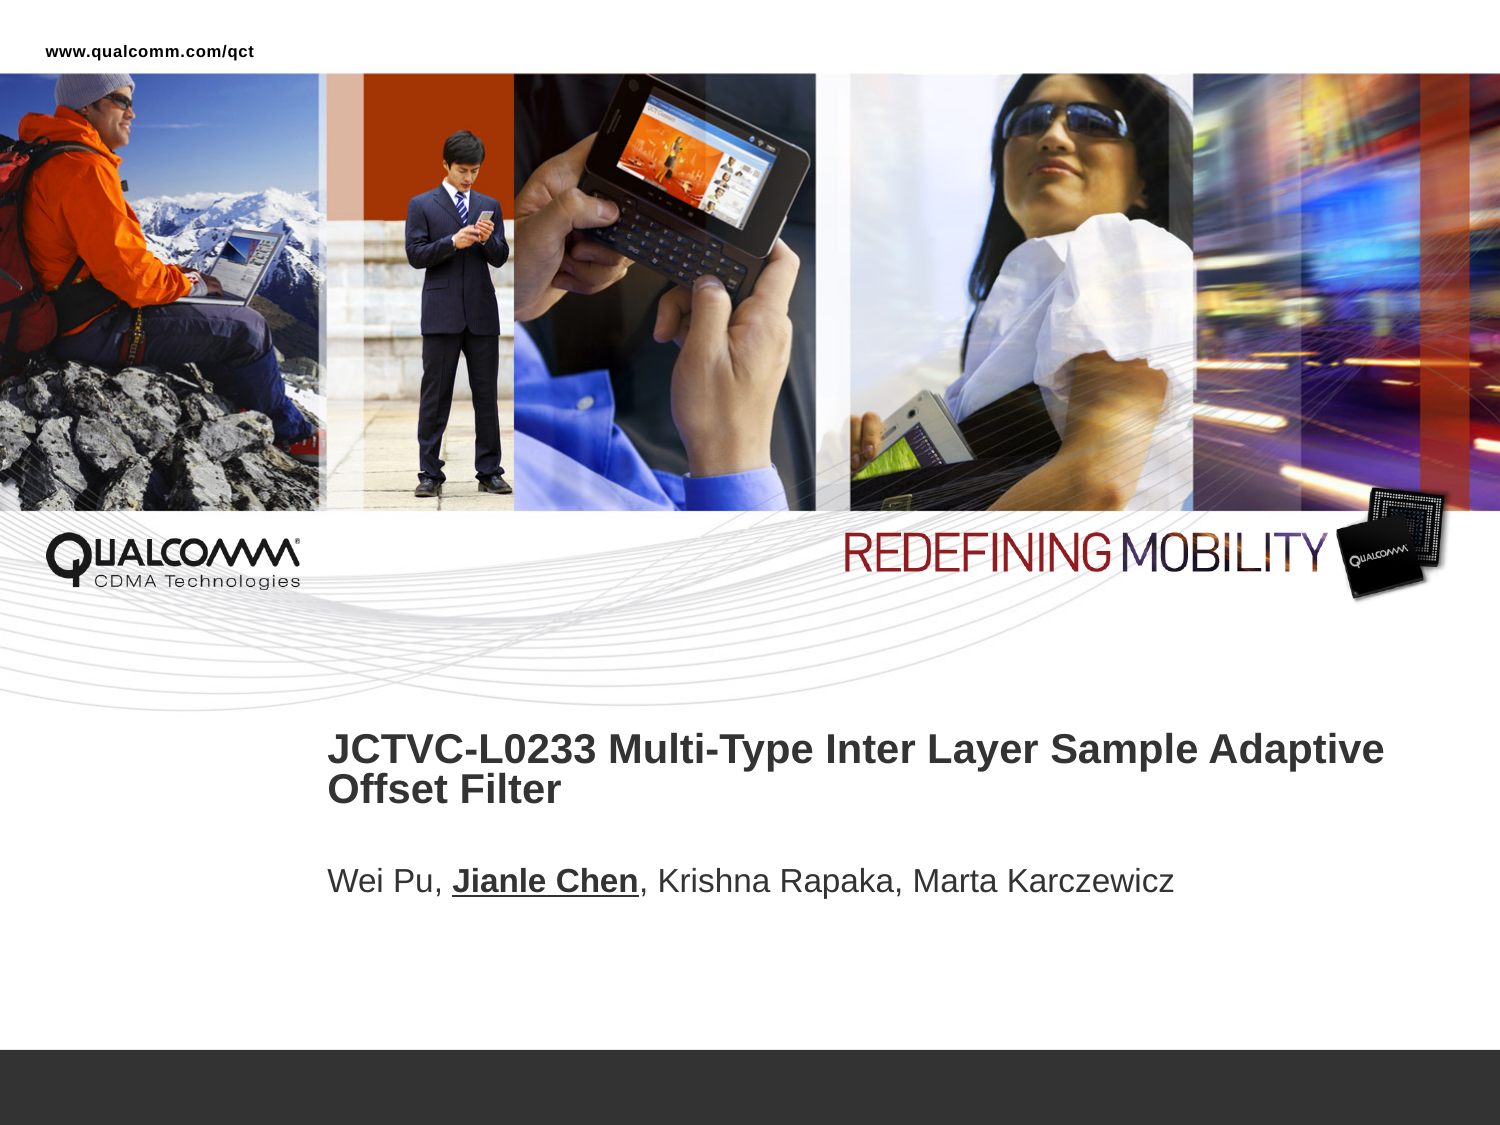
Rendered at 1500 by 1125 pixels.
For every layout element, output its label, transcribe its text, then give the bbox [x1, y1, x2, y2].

title JCTVC-L0233 Multi-Type Inter Layer Sample Adaptive Offset Filter Wei Pu, Jianle Chen, Krishna Rapaka, Marta Karczewicz [312, 653, 1489, 907]
picture [30, 1048, 372, 1052]
picture [0, 12, 1500, 744]
